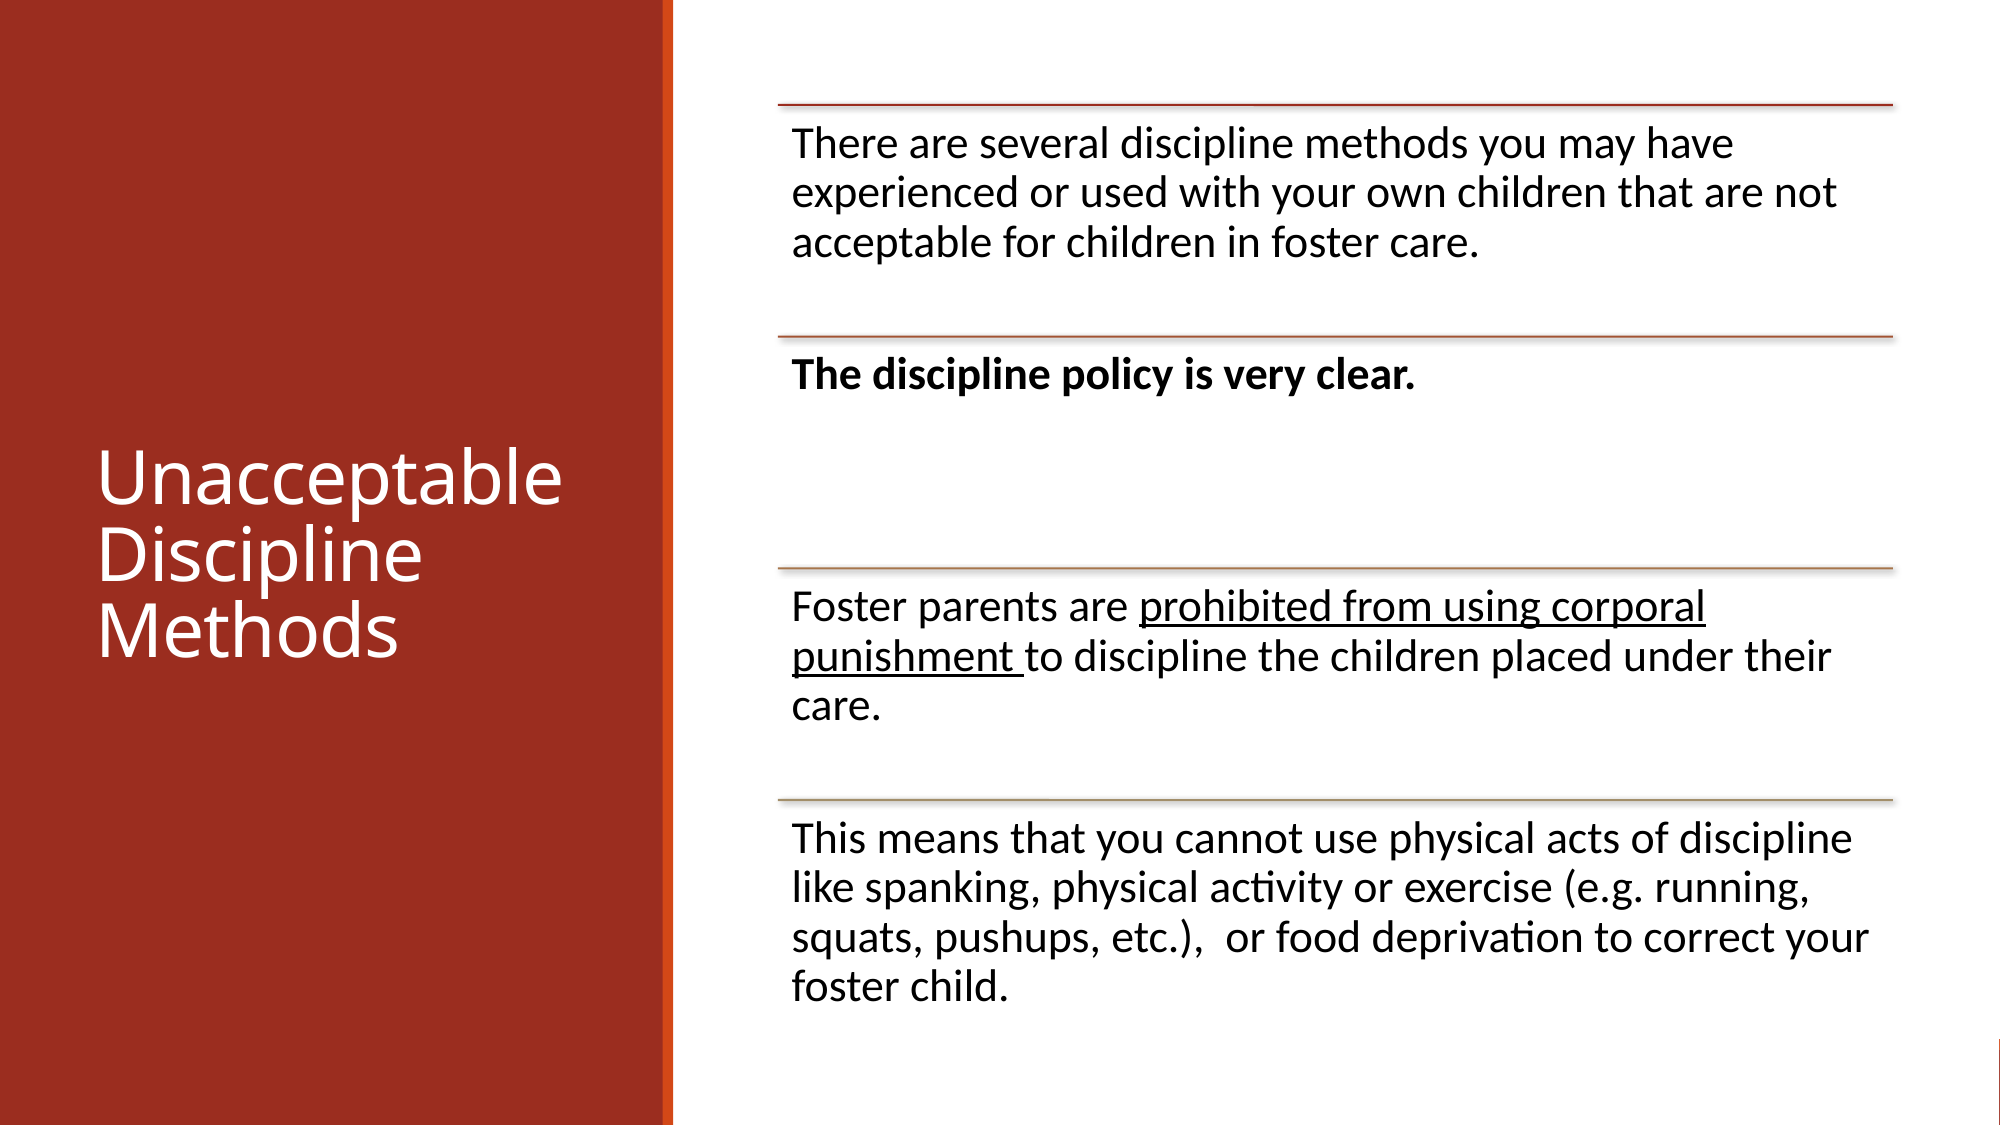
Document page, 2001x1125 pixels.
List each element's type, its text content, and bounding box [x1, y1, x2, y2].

text_box [661, 0, 674, 1125]
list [777, 104, 1894, 1033]
text_box [0, 0, 661, 1125]
text_box [674, 0, 2000, 1125]
title Unacceptable Discipline Methods [80, 84, 587, 1032]
